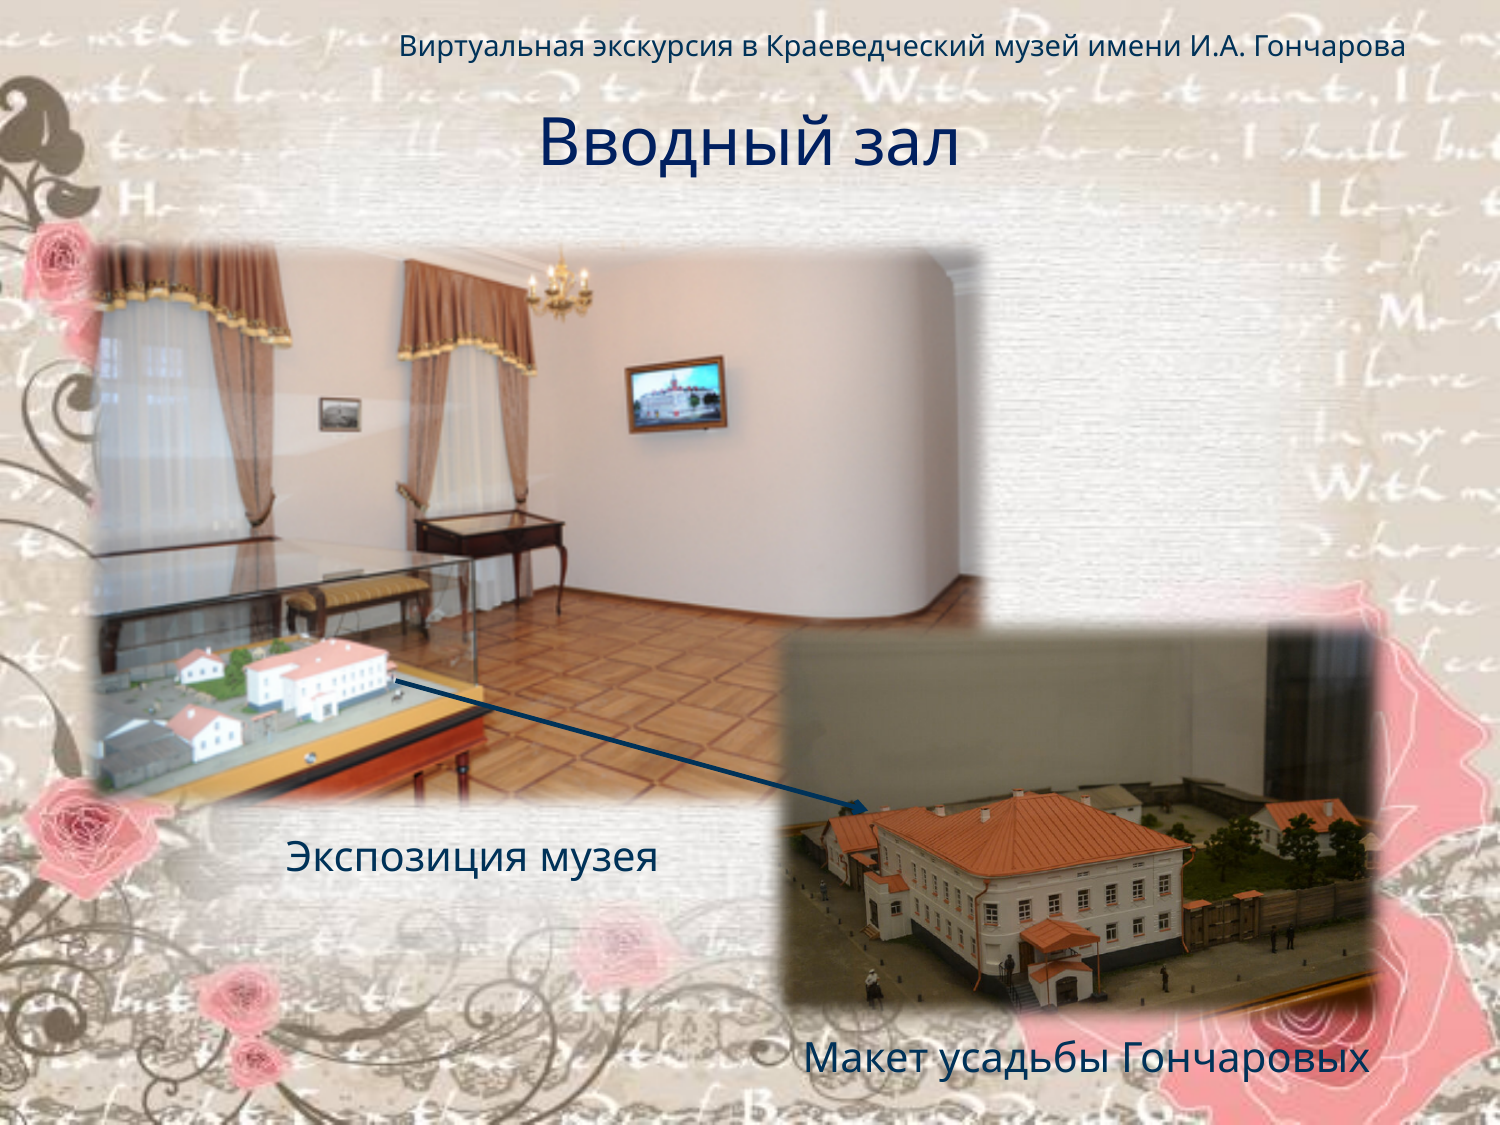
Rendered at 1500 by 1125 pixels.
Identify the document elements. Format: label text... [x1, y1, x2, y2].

text_box Макет усадьбы Гончаровых [750, 1023, 1424, 1088]
title Вводный зал [75, 45, 1425, 233]
text_box Виртуальная экскурсия в Краеведческий музей имени И.А. Гончарова [383, 19, 1477, 70]
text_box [395, 680, 869, 811]
picture [0, 0, 1500, 1125]
text_box Экспозиция музея [135, 824, 756, 888]
